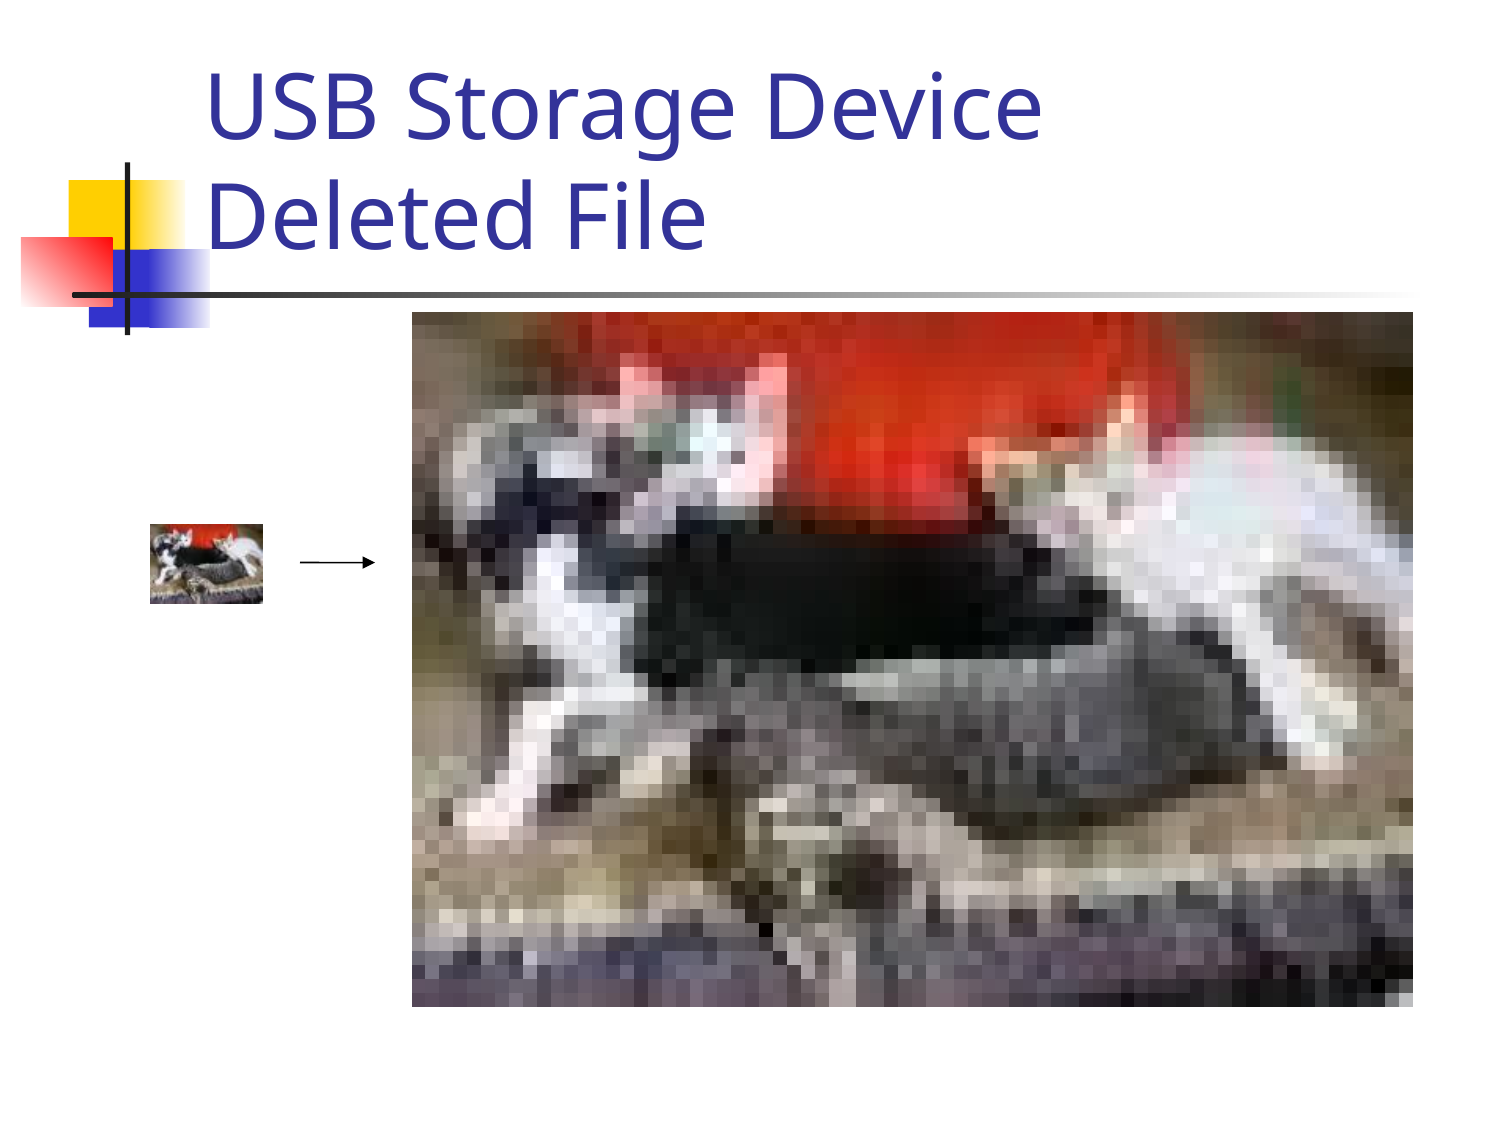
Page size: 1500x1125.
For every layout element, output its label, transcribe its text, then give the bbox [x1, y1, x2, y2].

title USB Storage Device Deleted File [188, 34, 1468, 276]
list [149, 524, 263, 604]
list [412, 312, 1413, 1008]
text_box [299, 556, 376, 569]
